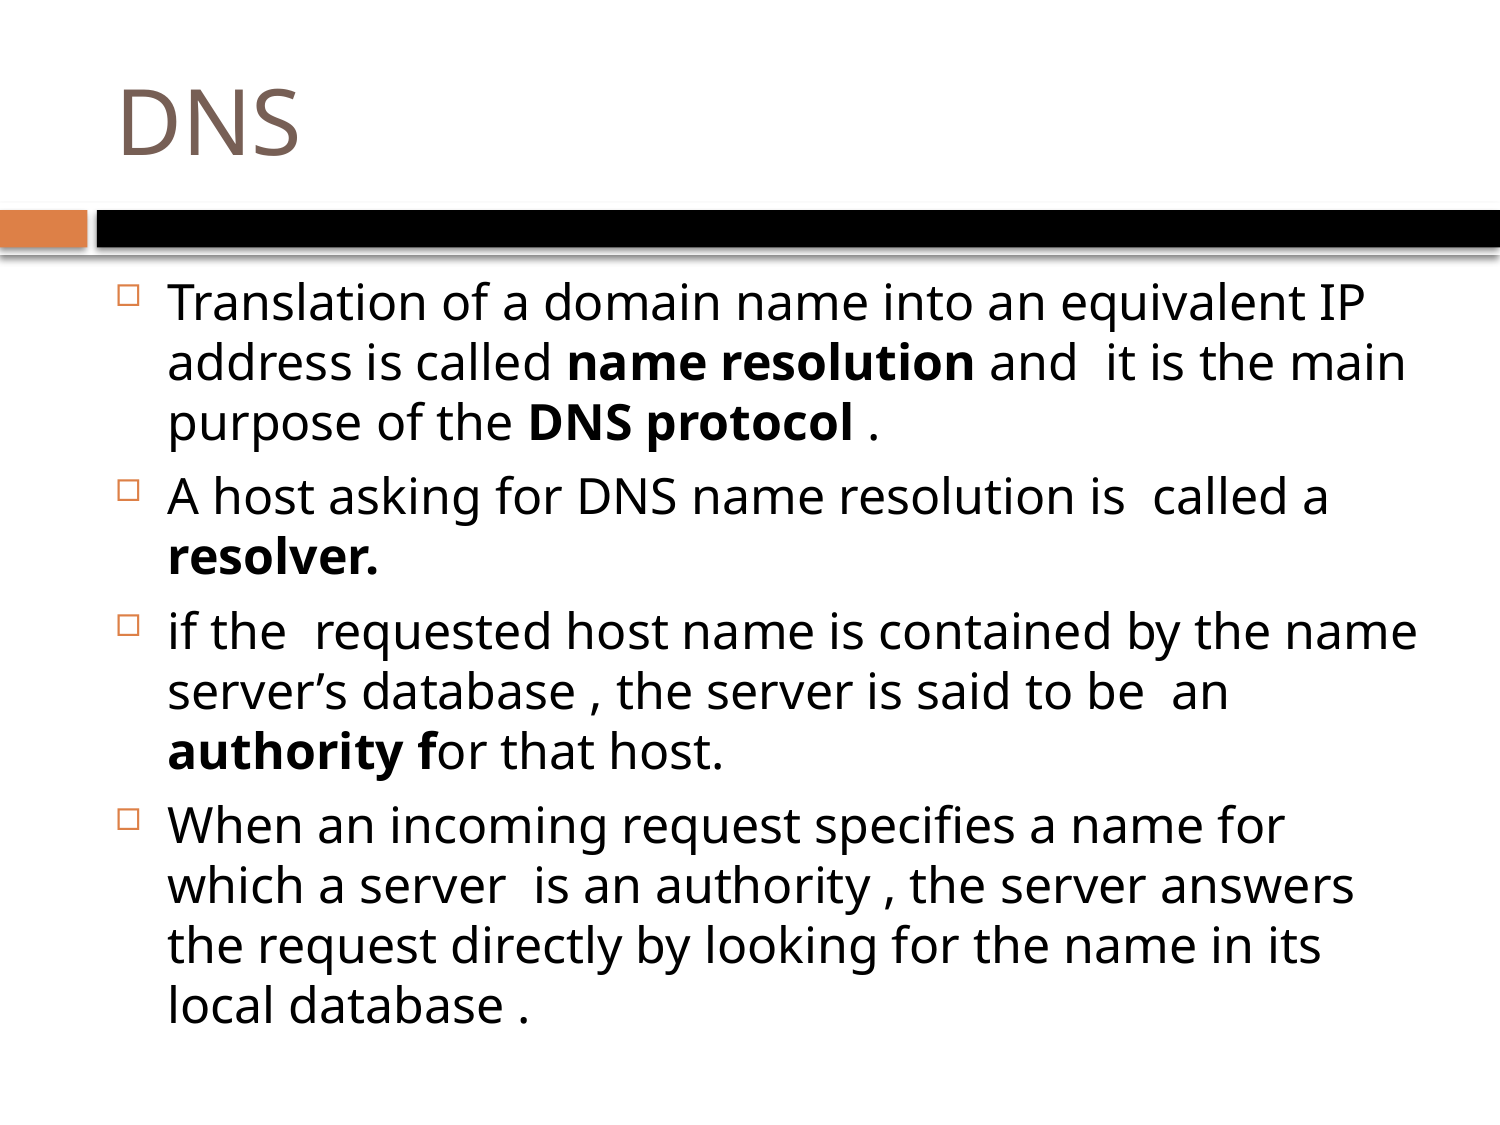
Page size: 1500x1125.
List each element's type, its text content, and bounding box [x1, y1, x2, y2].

title DNS [100, 37, 1438, 200]
list Translation of a domain name into an equivalent IP address is called name resolution and it is the main purpose of the DNS protocol . A host asking for DNS name resolution is called a resolver. if the requested host name is contained by the name server’s database , the server is said to be an authority for that host. When an incoming request specifies a name for which a server is an authority , the server answers the request directly by looking for the name in its local database . [100, 262, 1438, 1000]
